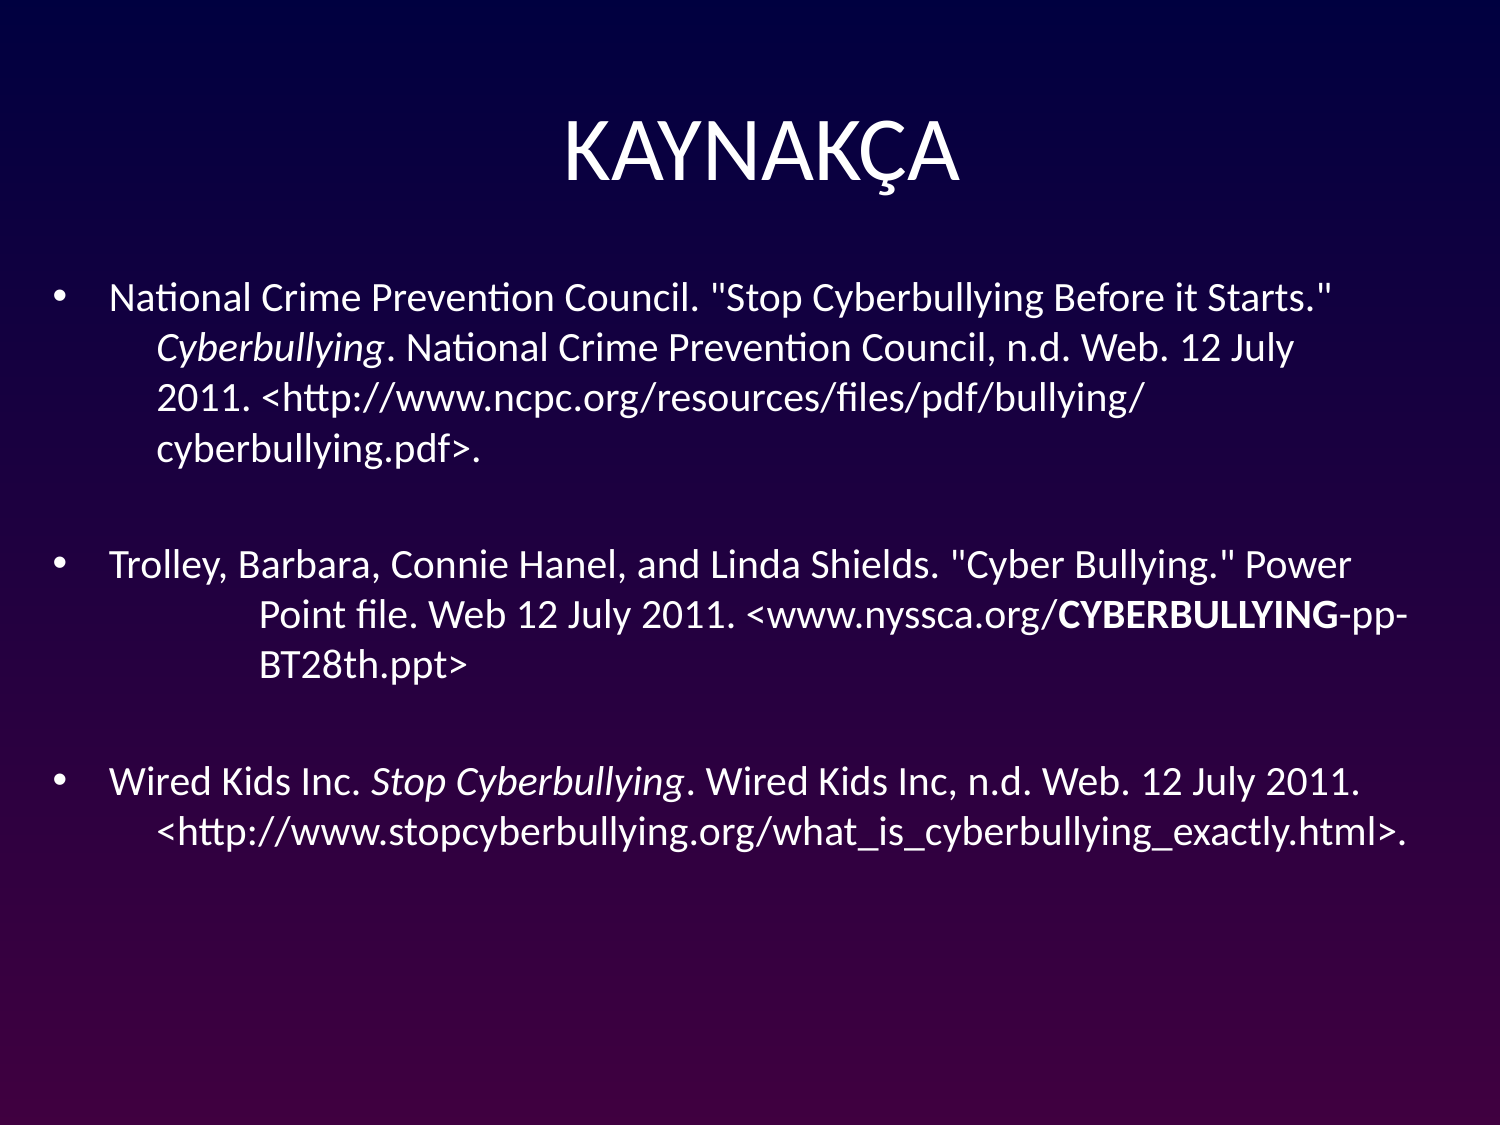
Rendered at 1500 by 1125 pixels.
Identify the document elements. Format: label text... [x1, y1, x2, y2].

list National Crime Prevention Council. "Stop Cyberbullying Before it Starts." Cyberbullying. National Crime Prevention Council, n.d. Web. 12 July 2011. <http://www.ncpc.org/resources/files/pdf/bullying/ cyberbullying.pdf>. Trolley, Barbara, Connie Hanel, and Linda Shields. "Cyber Bullying." Power Point file. Web 12 July 2011. <www.nyssca.org/CYBERBULLYING-pp- BT28th.ppt> Wired Kids Inc. Stop Cyberbullying. Wired Kids Inc, n.d. Web. 12 July 2011. <http://www.stopcyberbullying.org/what_is_cyberbullying_exactly.html>. [37, 262, 1451, 1006]
title KAYNAKÇA [87, 49, 1438, 238]
